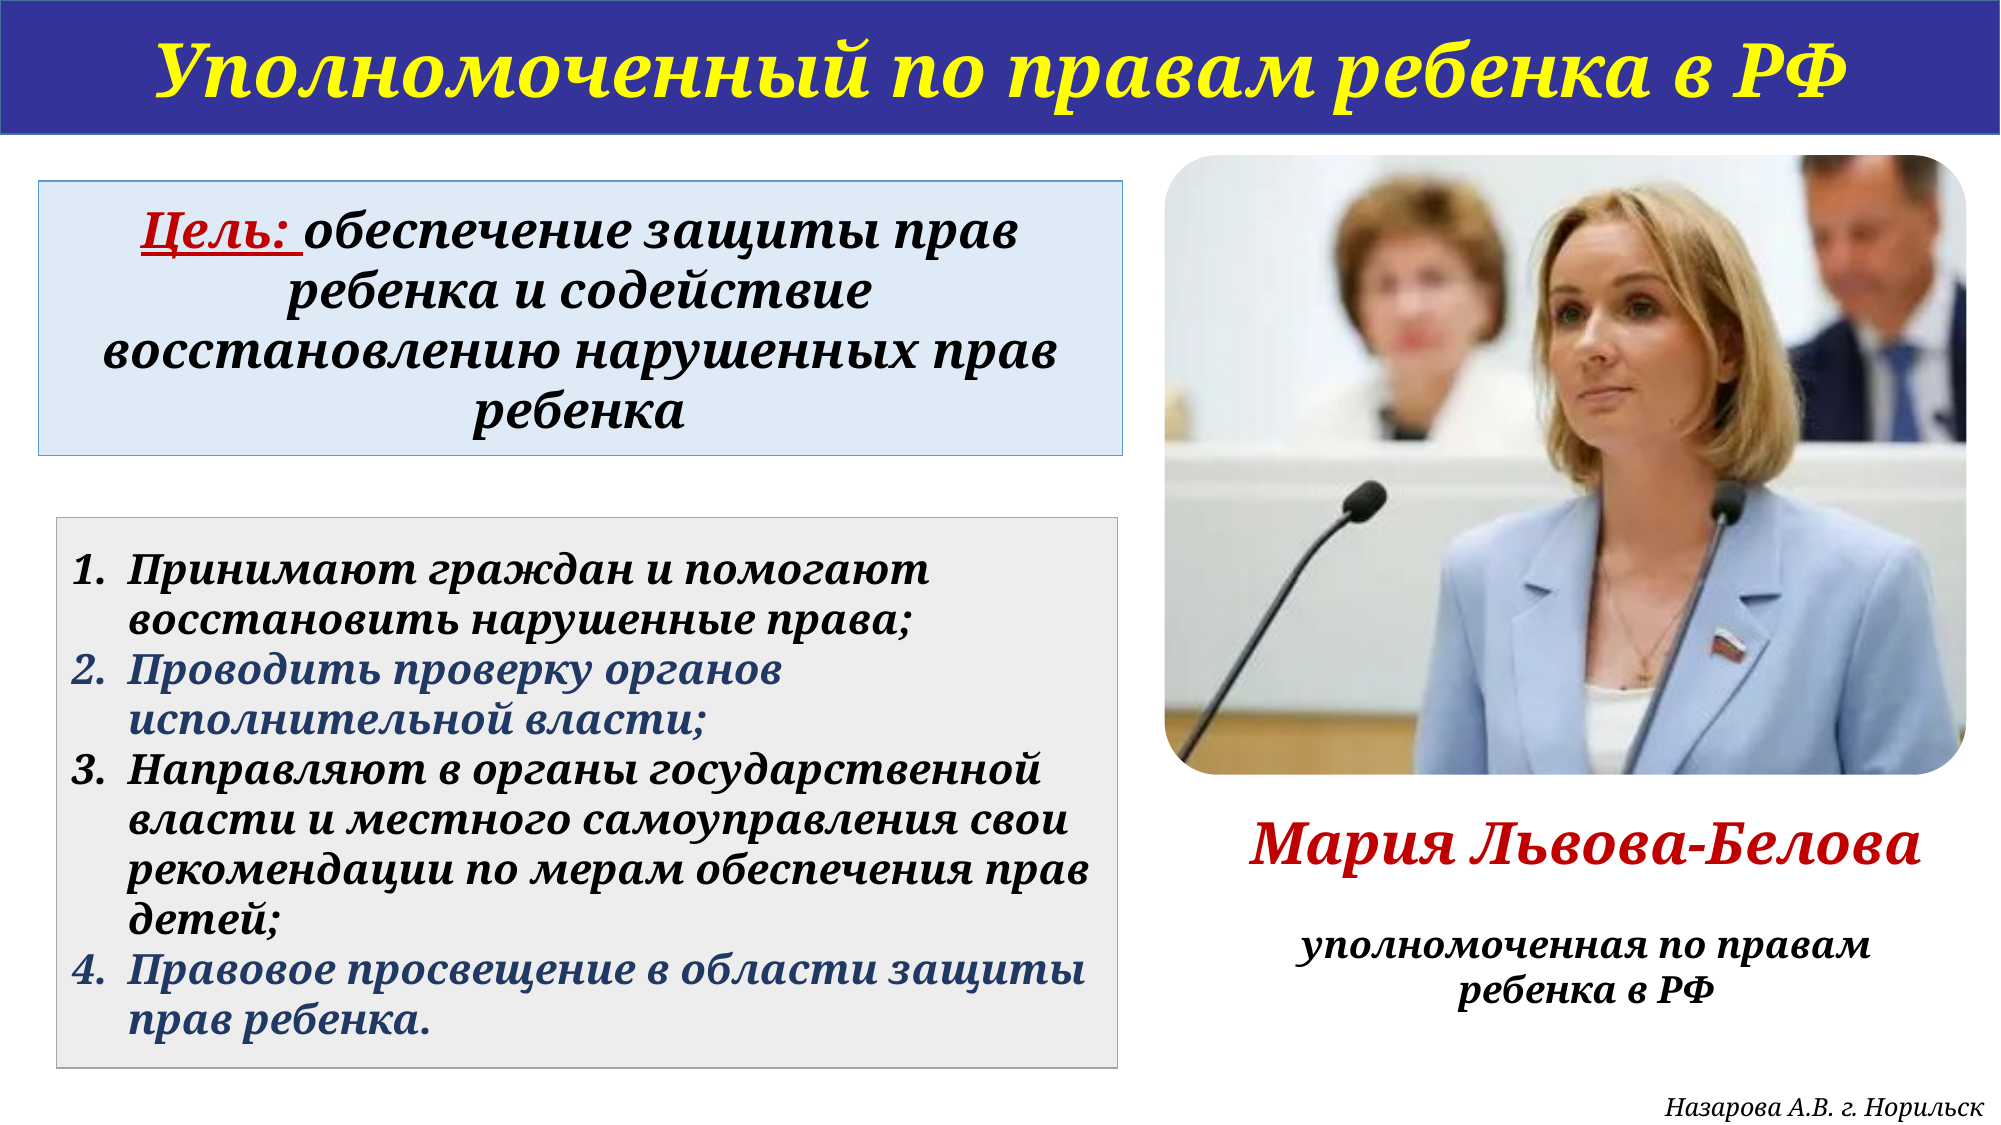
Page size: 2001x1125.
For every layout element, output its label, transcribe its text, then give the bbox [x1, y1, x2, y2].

text_box Назарова А.В. г. Норильск [1583, 1084, 2000, 1125]
text_box Цель: обеспечение защиты прав ребенка и содействие восстановлению нарушенных прав ребенка [38, 180, 1123, 456]
text_box Уполномоченный по правам ребенка в РФ [0, 0, 2000, 135]
picture [1164, 155, 1967, 775]
text_box Мария Львова-Белова уполномоченная по правам ребенка в РФ [1207, 799, 1966, 1019]
picture [64, 532, 1112, 1043]
text_box Принимают граждан и помогают восстановить нарушенные права; Проводить проверку органов исполнительной власти; Направляют в органы государственной власти и местного самоуправления свои рекомендации по мерам обеспечения прав детей; Правовое просвещение в области защиты прав ребенка. [56, 517, 1118, 1069]
